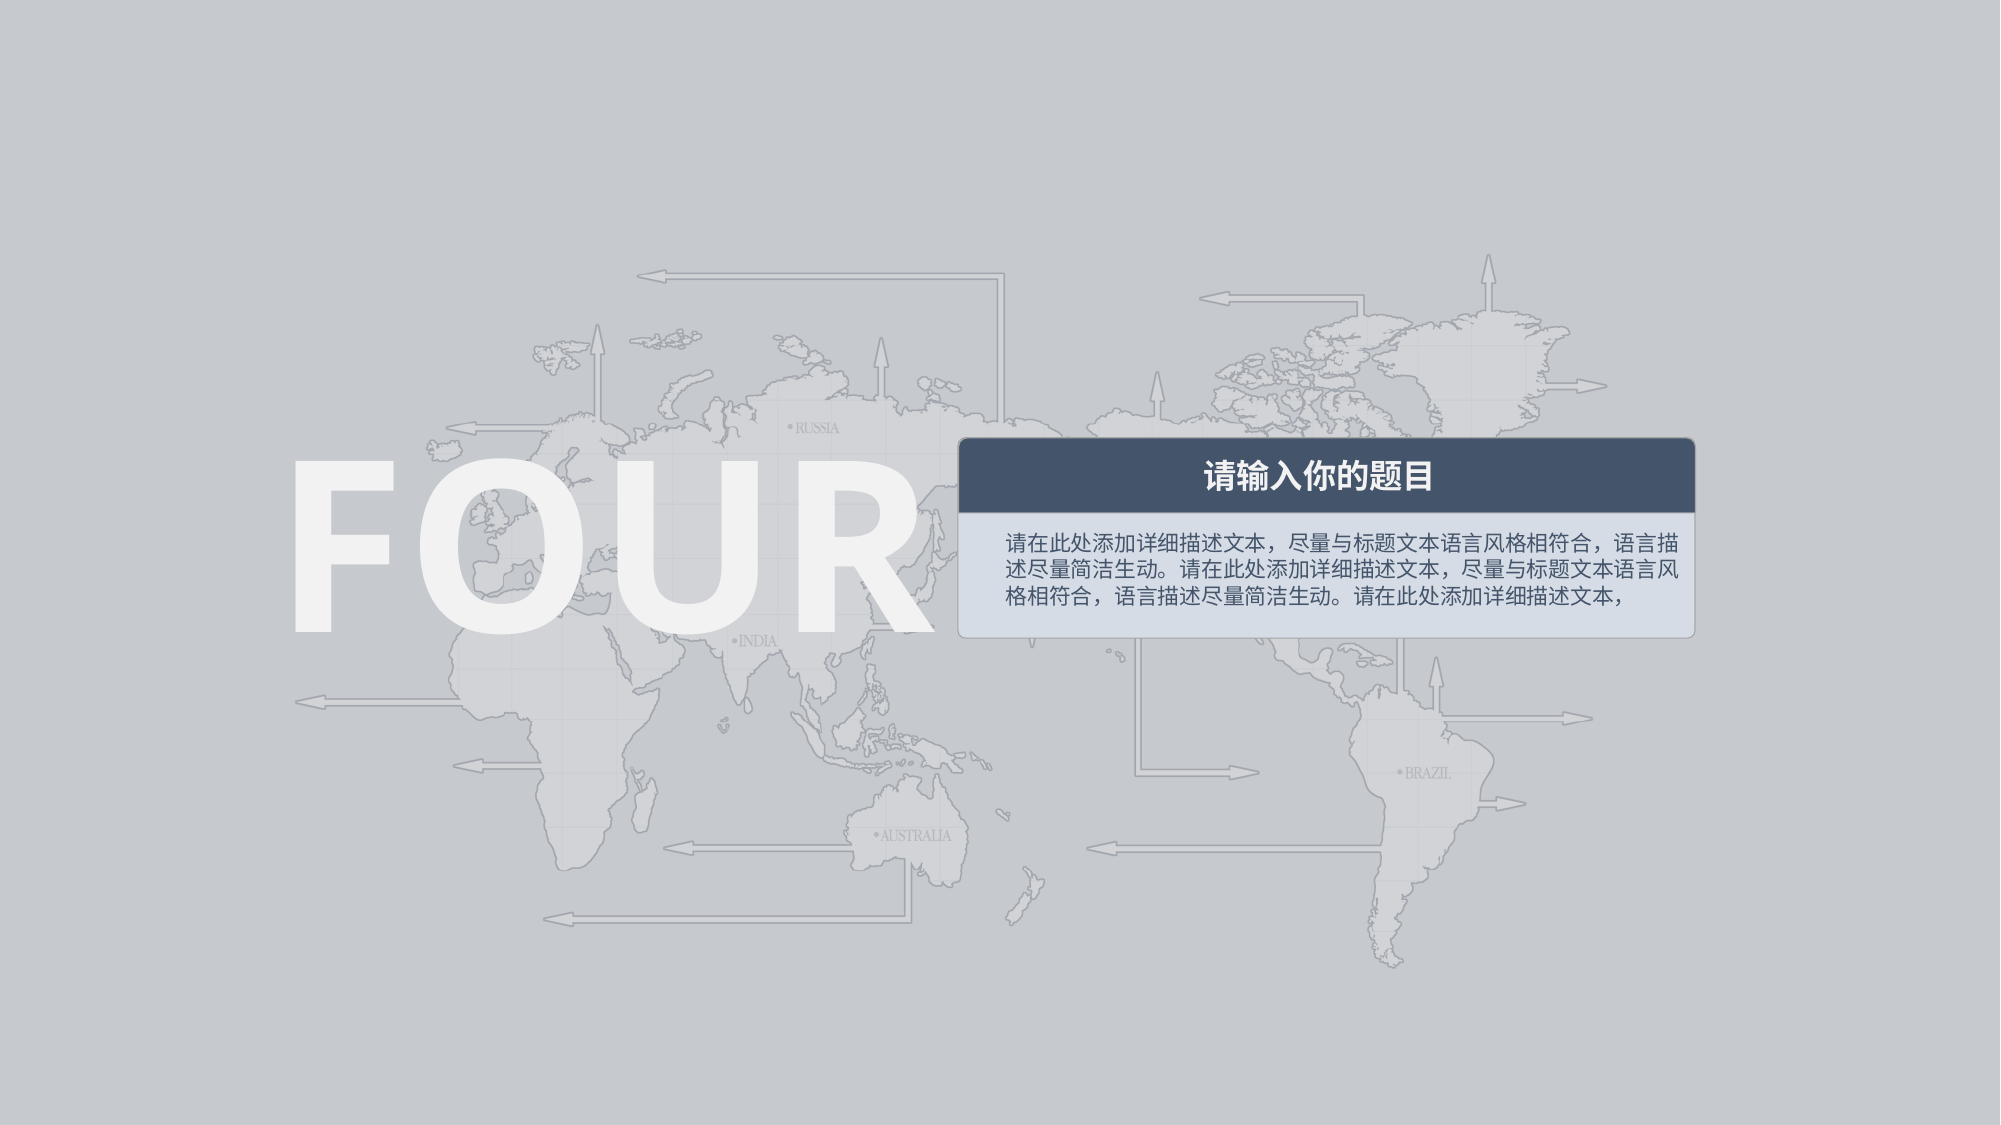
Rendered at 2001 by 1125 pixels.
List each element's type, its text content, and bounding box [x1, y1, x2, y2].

text_box FOUR [260, 385, 951, 688]
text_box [957, 437, 1696, 639]
text_box [186, 125, 1776, 1021]
